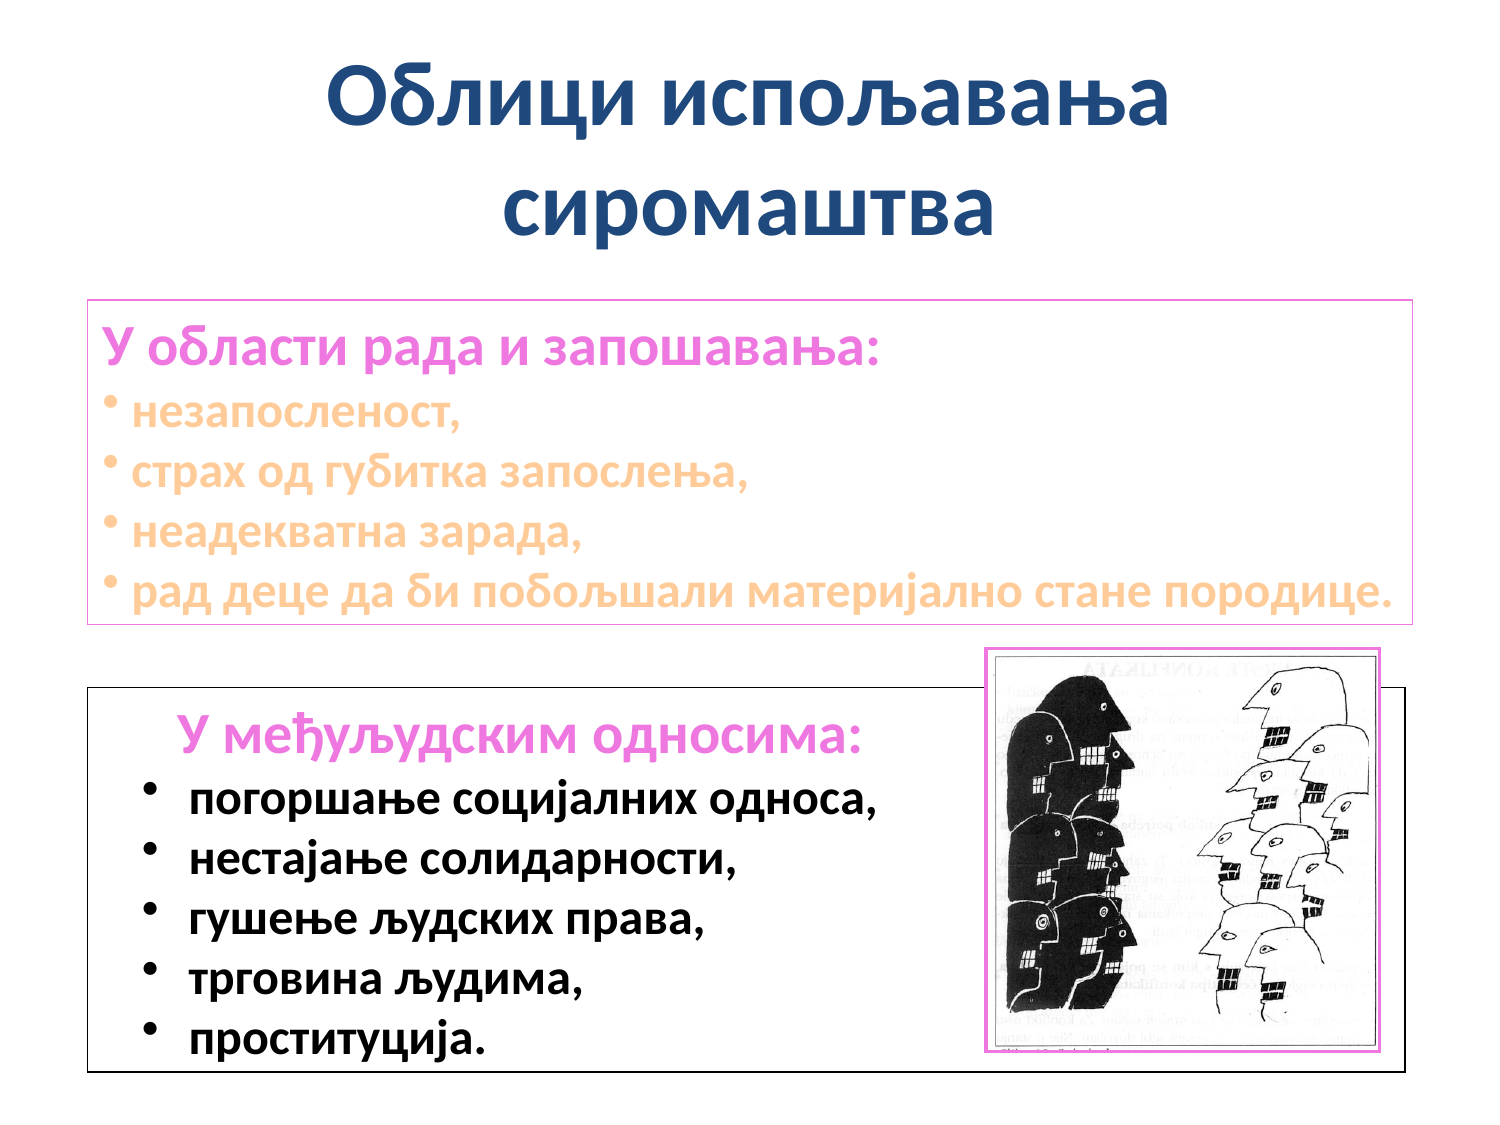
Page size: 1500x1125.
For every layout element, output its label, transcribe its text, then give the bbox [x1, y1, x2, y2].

text_box У области рада и запошавања: незапосленост, страх од губитка запослења, неадекватна зарада, рад деце да би побољшали материјално стане породице. [87, 299, 1413, 625]
picture [987, 649, 1379, 1051]
text_box У међуљудским односима: погоршање социјалних односа, нестајање солидарности, гушење људских права, трговина људима, проституција. [87, 687, 1406, 1073]
text_box Облици испољавања сиромаштва [74, 50, 1425, 238]
